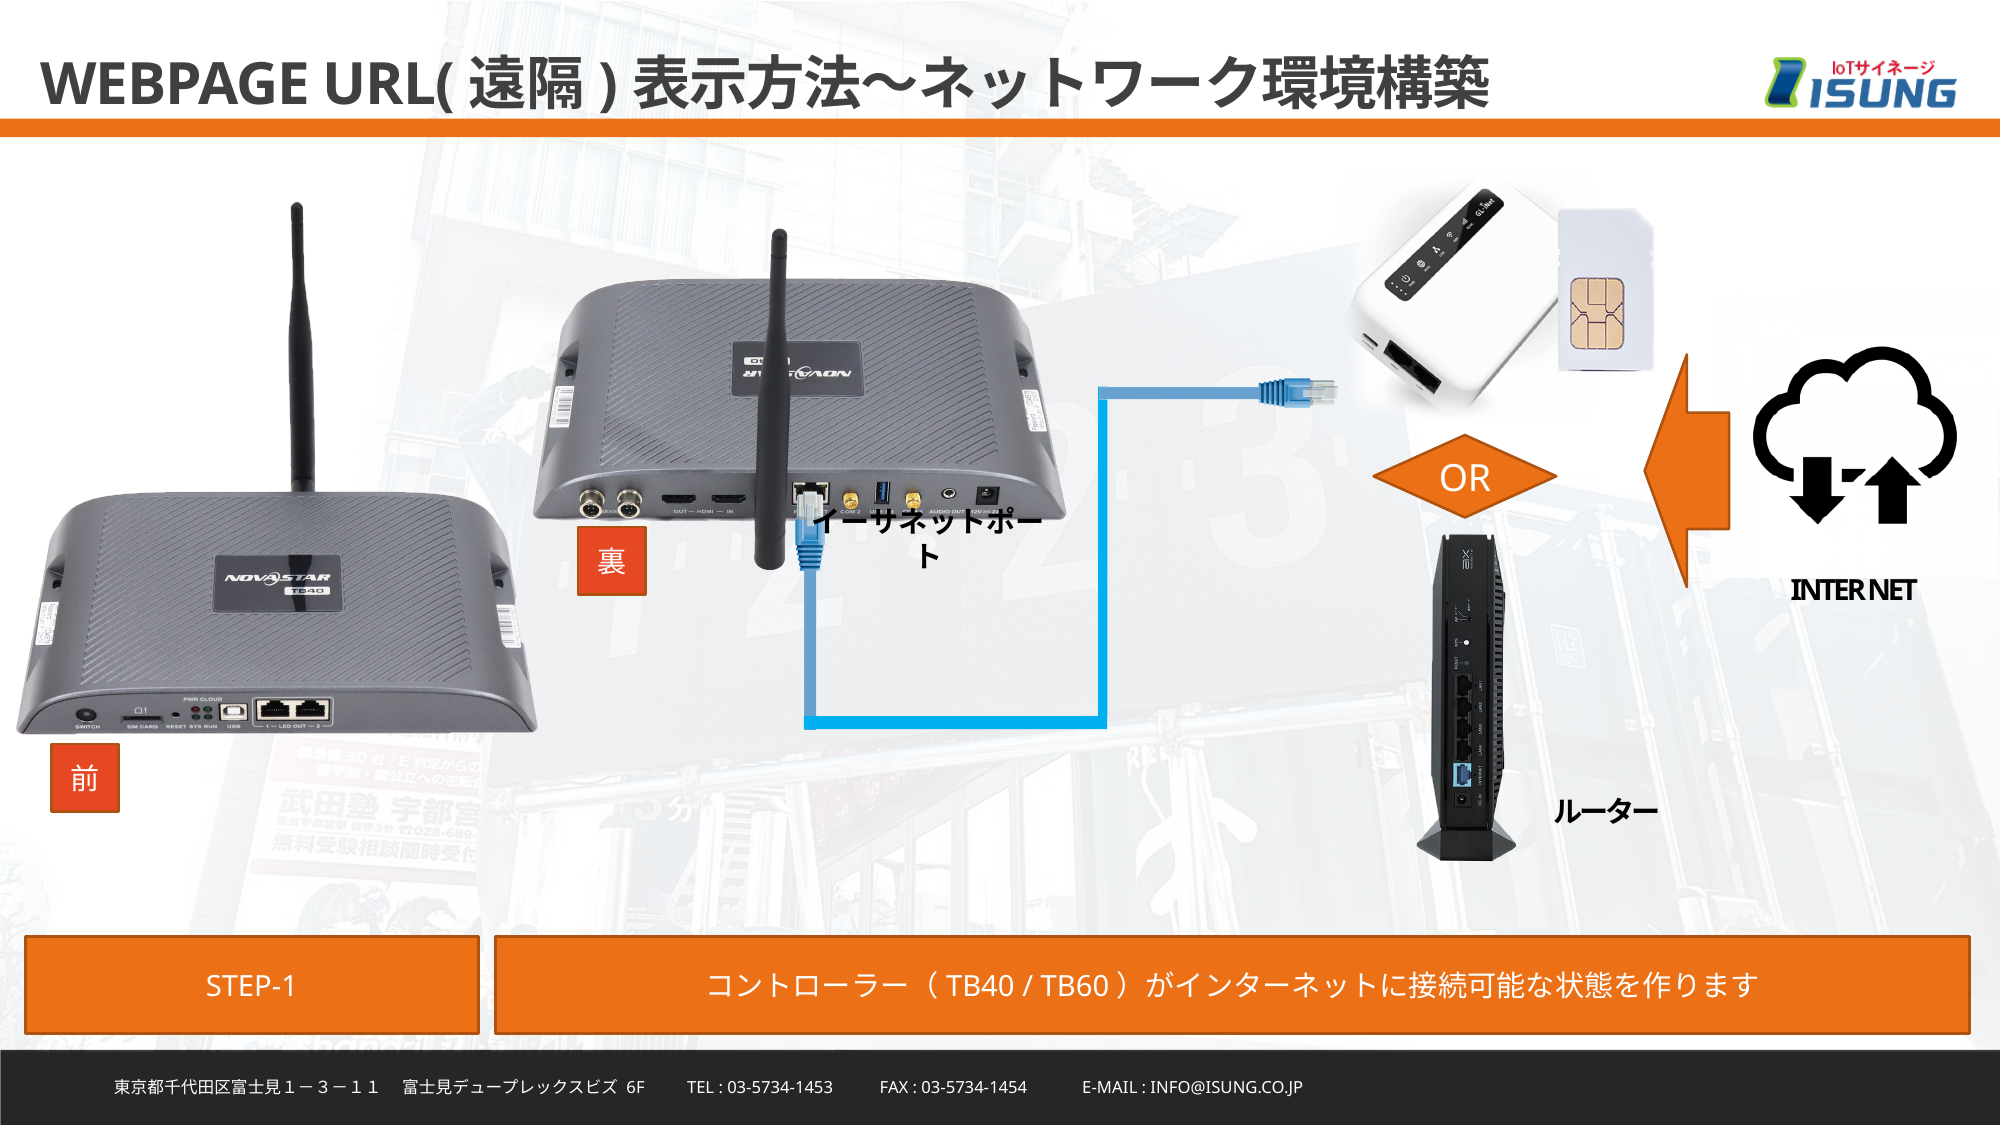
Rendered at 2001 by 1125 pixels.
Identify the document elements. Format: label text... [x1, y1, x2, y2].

picture [0, 0, 2000, 1053]
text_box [1365, 169, 1661, 424]
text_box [0, 167, 1359, 813]
text_box 東京都千代田区富士見１－３－１１ 富士見デュープレックスビズ 6F TEL : 03-5734-1453 FAX : 03-5734-1454 E-Mail : info@isung.co.jp [25, 1067, 1320, 1110]
